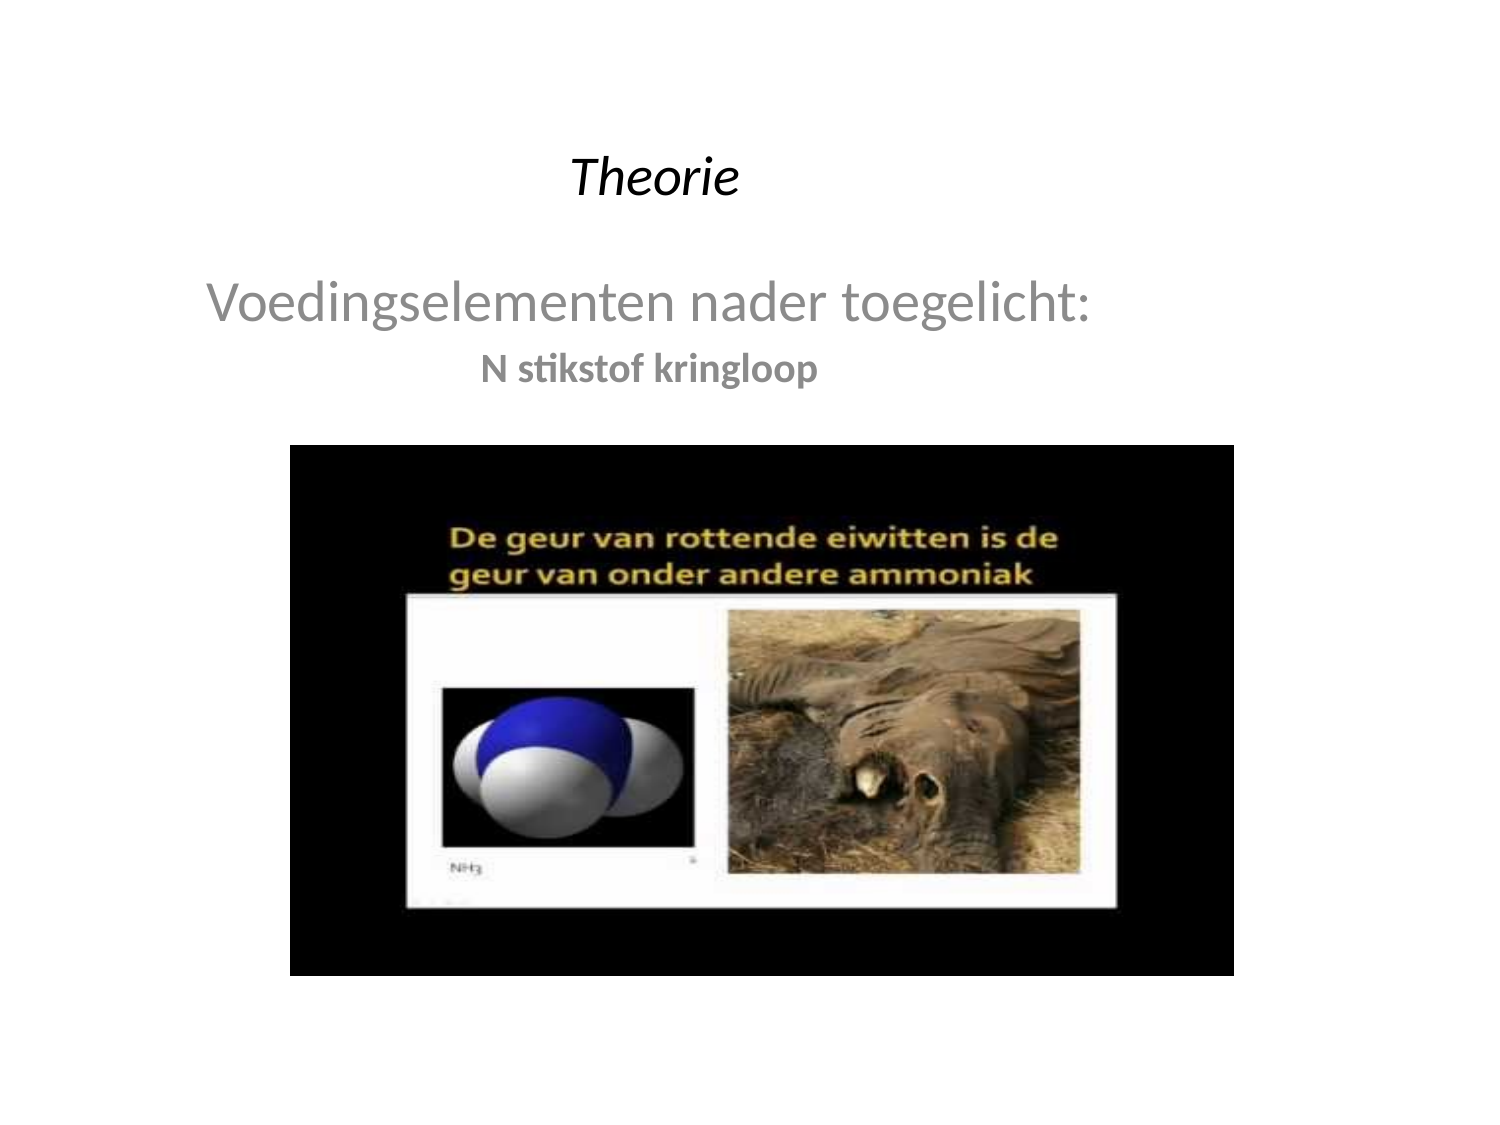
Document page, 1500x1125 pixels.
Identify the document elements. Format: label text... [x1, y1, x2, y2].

subtitle Voedingselementen nader toegelicht: N stikstof kringloop [64, 255, 1235, 882]
title Theorie [112, 101, 1199, 244]
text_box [288, 444, 1235, 977]
